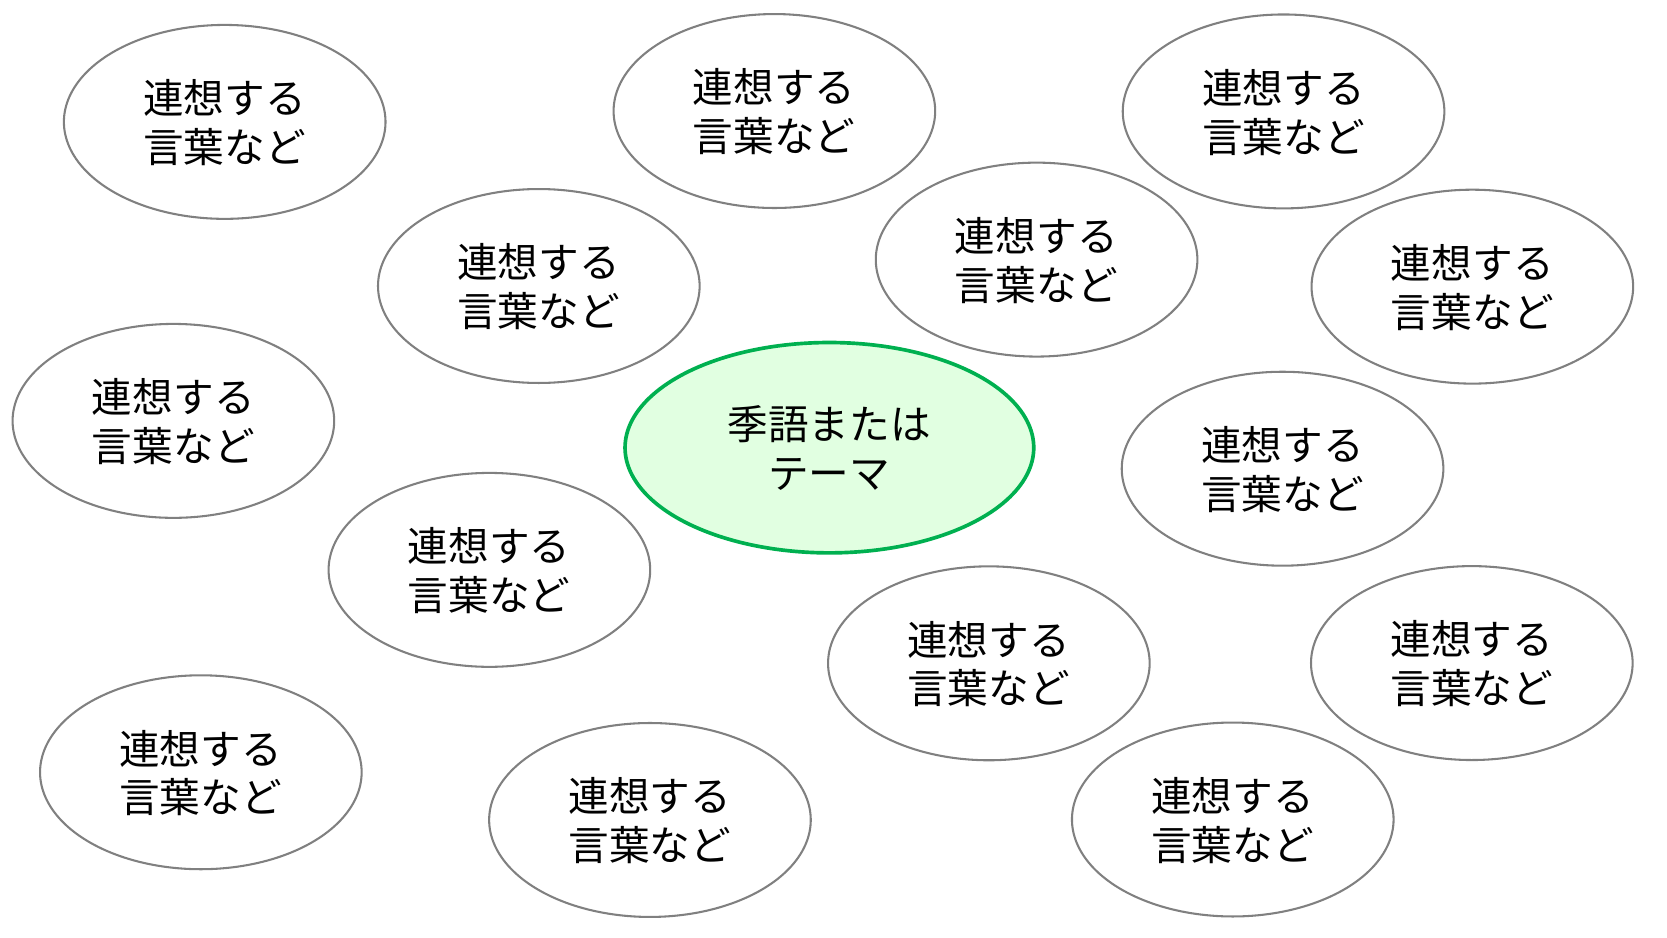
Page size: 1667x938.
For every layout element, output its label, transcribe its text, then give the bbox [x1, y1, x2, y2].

text_box 連想する言葉など [1070, 721, 1395, 918]
text_box 連想する言葉など [62, 23, 387, 220]
text_box 連想する言葉など [1309, 565, 1634, 762]
text_box 連想する 言葉など [11, 322, 336, 519]
text_box 連想する言葉など [827, 565, 1151, 762]
text_box 連想する言葉など [612, 13, 937, 210]
text_box 連想する言葉など [1310, 188, 1635, 385]
text_box 連想する言葉など [376, 188, 701, 385]
text_box 連想する言葉など [327, 471, 652, 668]
text_box 連想する言葉など [1120, 370, 1445, 567]
text_box 連想する言葉など [1121, 13, 1446, 210]
text_box 連想する言葉など [39, 674, 363, 871]
text_box 連想する言葉など [874, 161, 1199, 358]
text_box 連想する言葉など [488, 721, 812, 918]
text_box 季語または テーマ [624, 341, 1035, 554]
